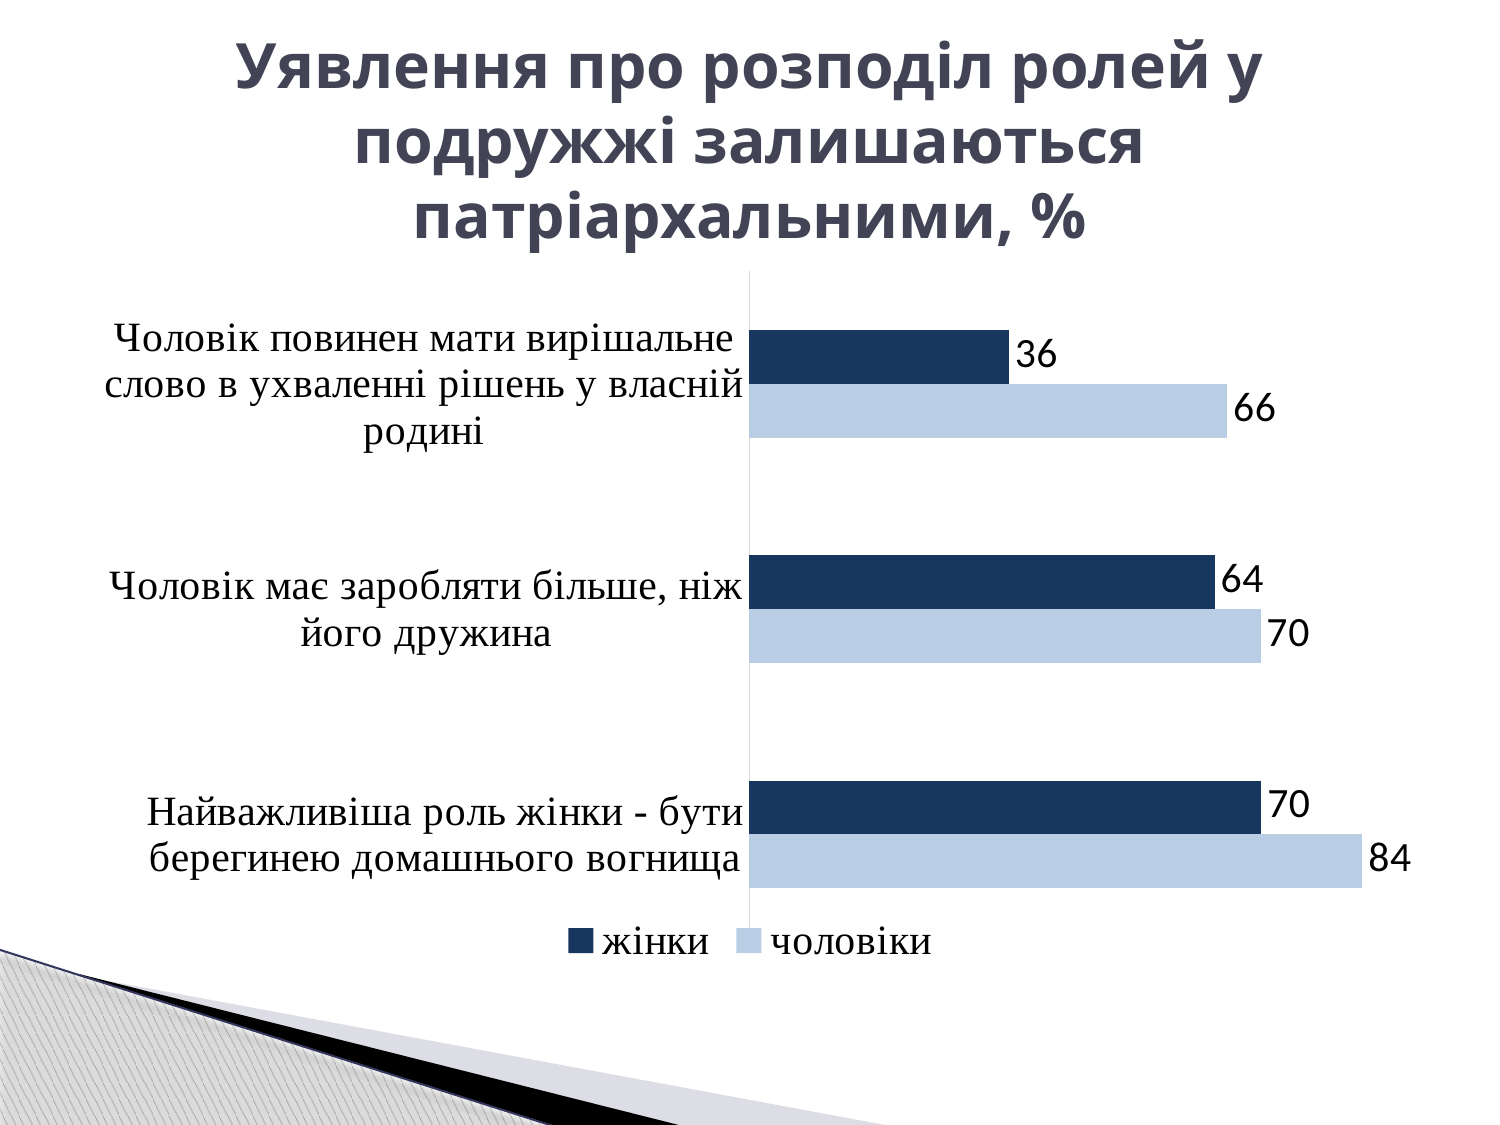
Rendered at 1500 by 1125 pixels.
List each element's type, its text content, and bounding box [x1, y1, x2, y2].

chart [74, 242, 1426, 973]
title Уявлення про розподіл ролей у подружжі залишаються патріархальними, % [75, 45, 1425, 233]
